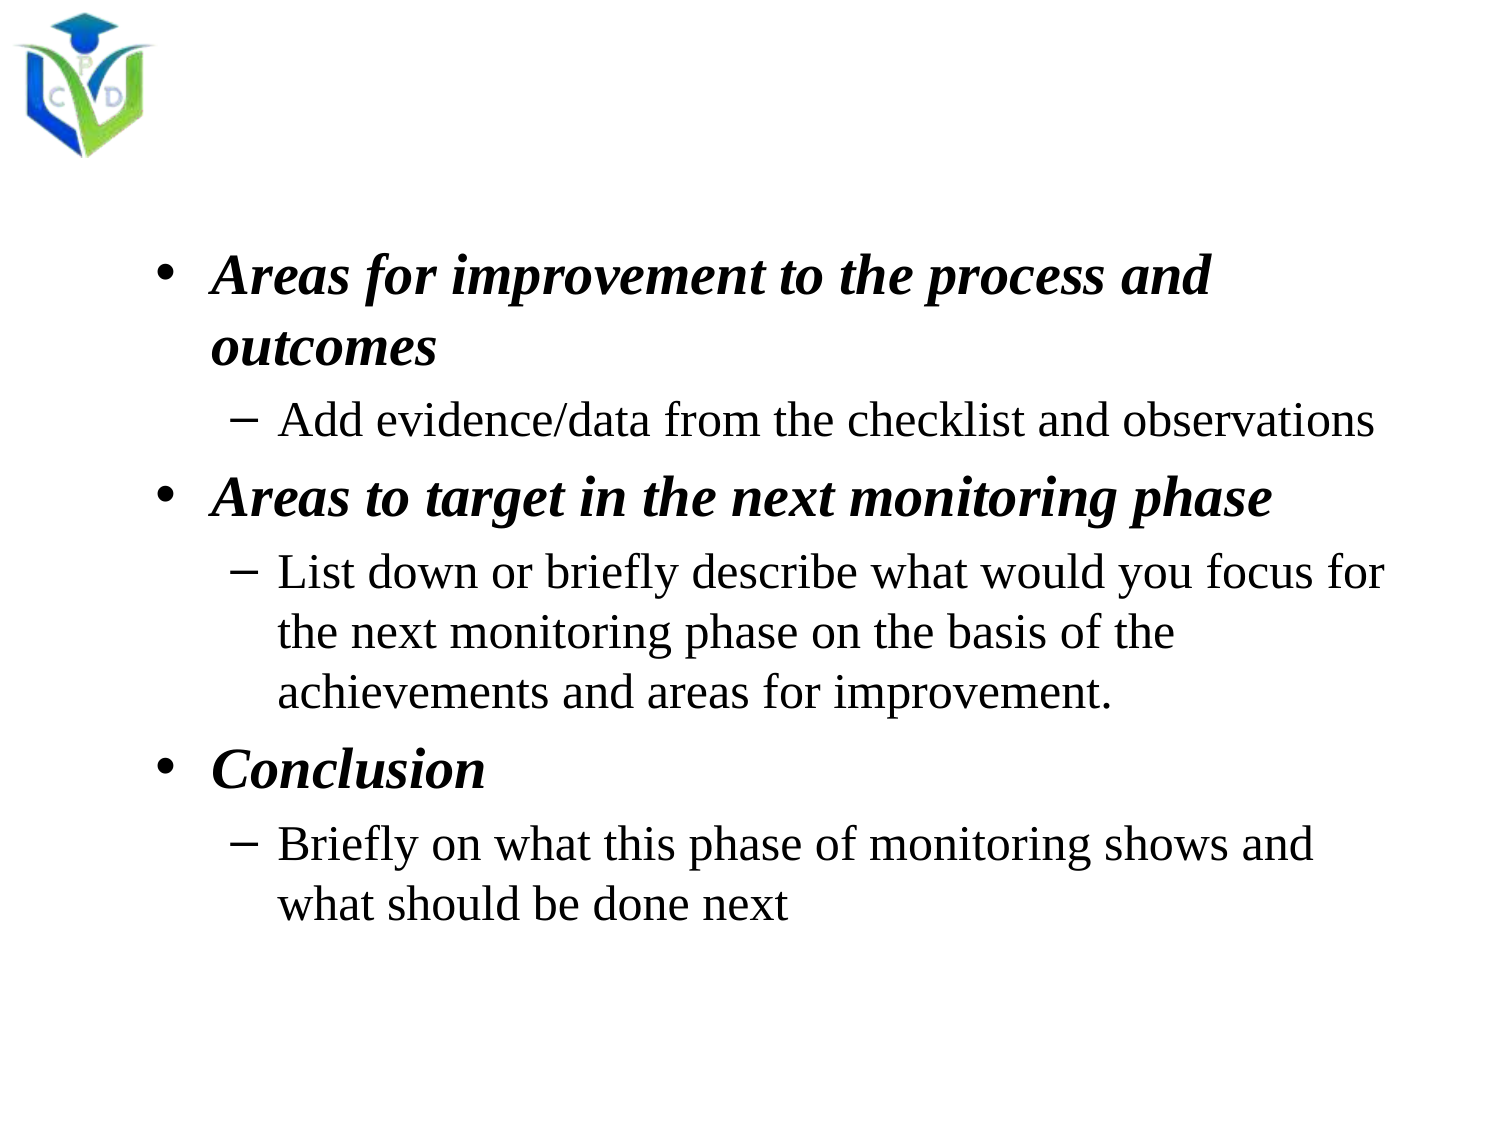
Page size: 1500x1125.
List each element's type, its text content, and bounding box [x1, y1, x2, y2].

list Areas for improvement to the process and outcomes Add evidence/data from the checklist and observations Areas to target in the next monitoring phase List down or briefly describe what would you focus for the next monitoring phase on the basis of the achievements and areas for improvement. Conclusion Briefly on what this phase of monitoring shows and what should be done next [140, 229, 1432, 970]
picture [12, 12, 159, 158]
